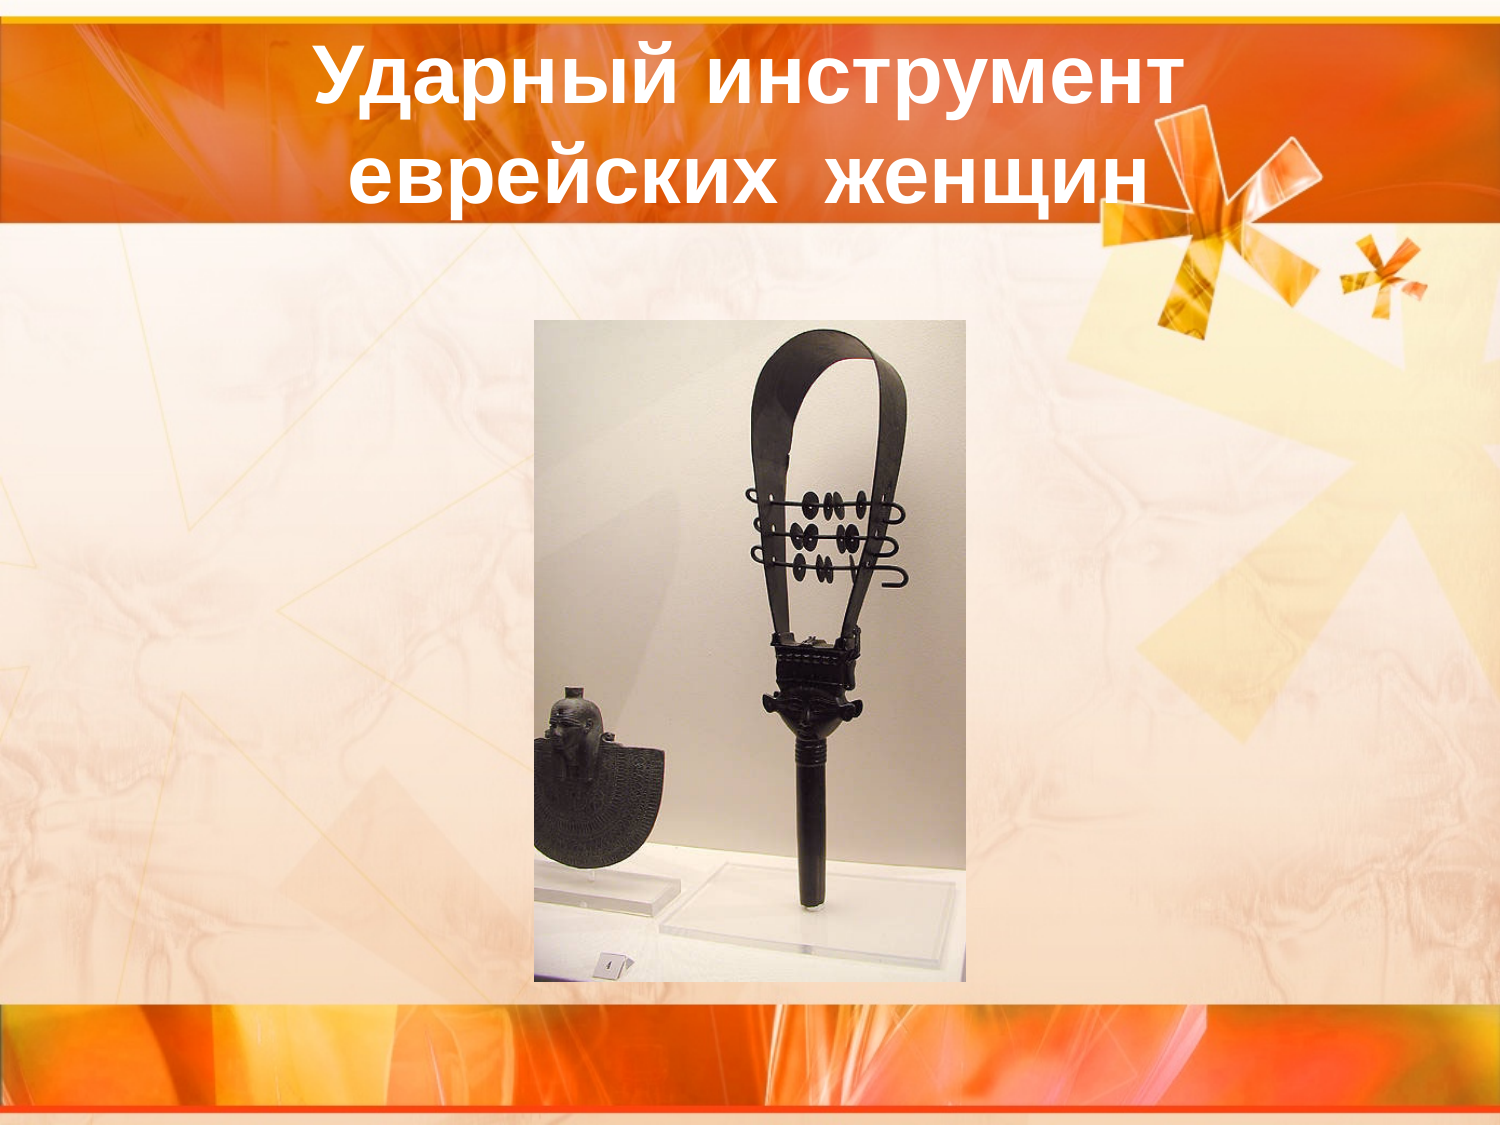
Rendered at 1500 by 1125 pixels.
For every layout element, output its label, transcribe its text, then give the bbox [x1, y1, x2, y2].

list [533, 320, 967, 982]
title Ударный инструмент еврейских женщин [74, 26, 1426, 215]
picture [0, 0, 1500, 1125]
